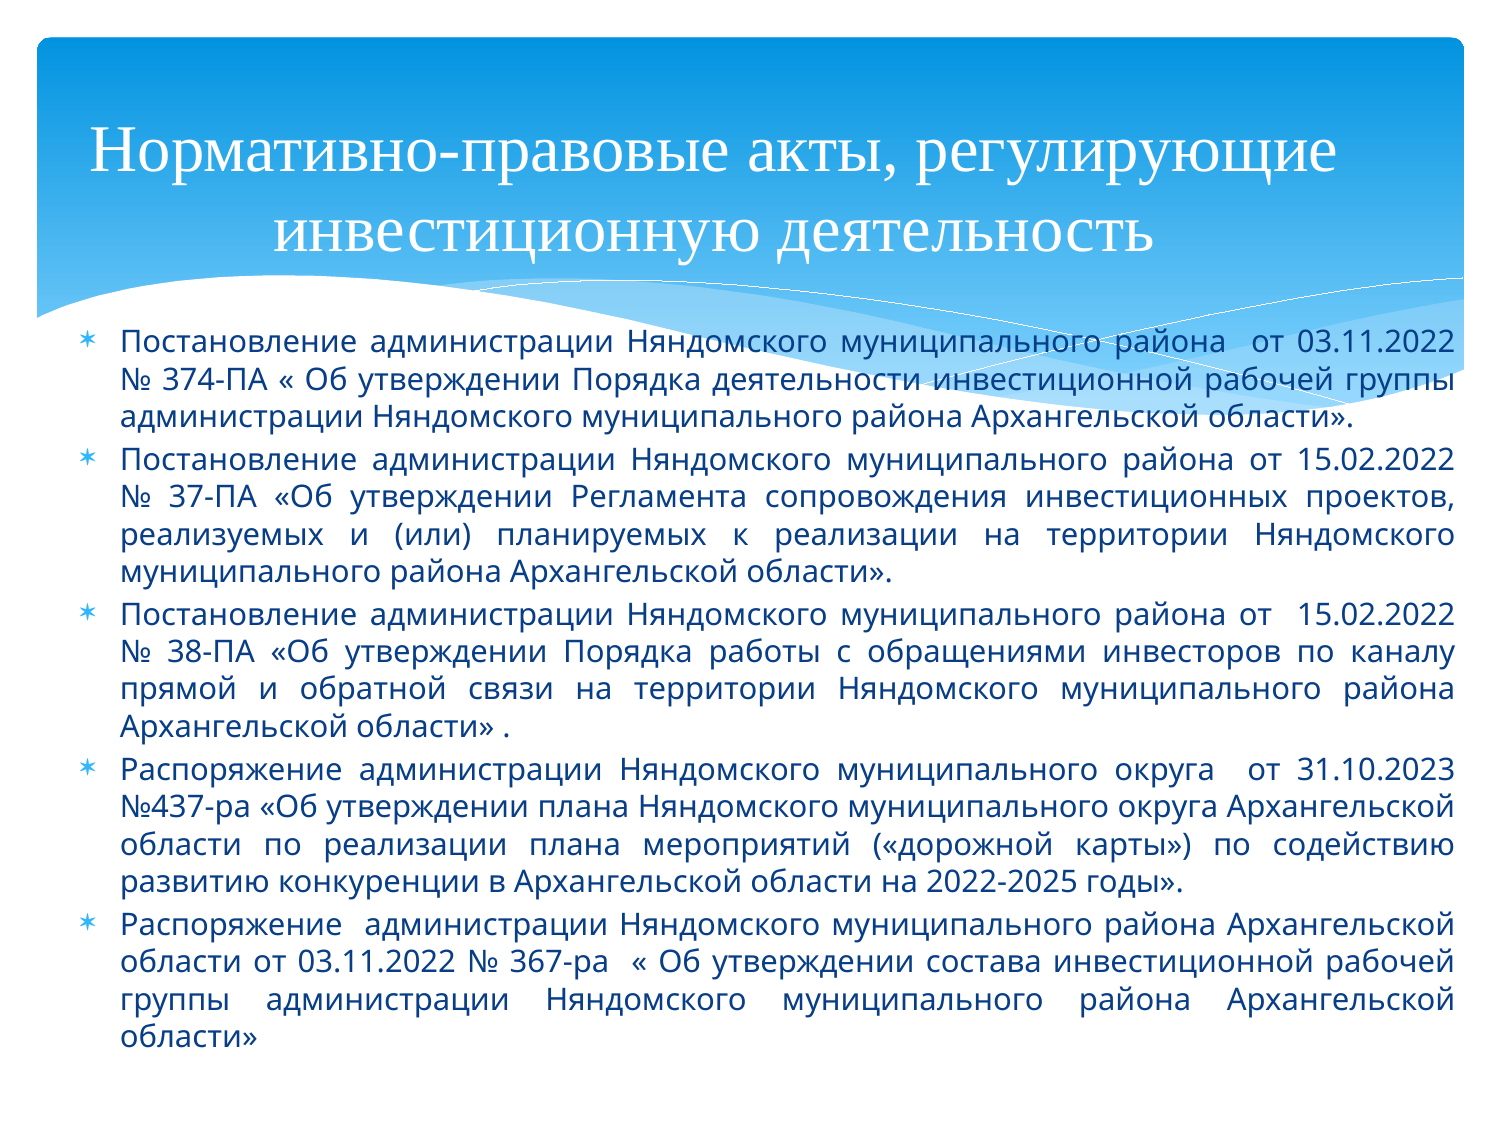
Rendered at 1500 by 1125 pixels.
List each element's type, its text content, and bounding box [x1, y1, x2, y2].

list Постановление администрации Няндомского муниципального района от 03.11.2022 № 374-ПА « Об утверждении Порядка деятельности инвестиционной рабочей группы администрации Няндомского муниципального района Архангельской области». Постановление администрации Няндомского муниципального района от 15.02.2022 № 37-ПА «Об утверждении Регламента сопровождения инвестиционных проектов, реализуемых и (или) планируемых к реализации на территории Няндомского муниципального района Архангельской области». Постановление администрации Няндомского муниципального района от 15.02.2022 № 38-ПА «Об утверждении Порядка работы с обращениями инвесторов по каналу прямой и обратной связи на территории Няндомского муниципального района Архангельской области» . Распоряжение администрации Няндомского муниципального округа от 31.10.2023 №437-ра «Об утверждении плана Няндомского муниципального округа Архангельской области по реализации плана мероприятий («дорожной карты») по содействию развитию конкуренции в Архангельской области на 2022-2025 годы». Распоряжение администрации Няндомского муниципального района Архангельской области от 03.11.2022 № 367-ра « Об утверждении состава инвестиционной рабочей группы администрации Няндомского муниципального района Архангельской области» [64, 314, 1471, 1083]
title Нормативно-правовые акты, регулирующие инвестиционную деятельность [53, 55, 1376, 315]
